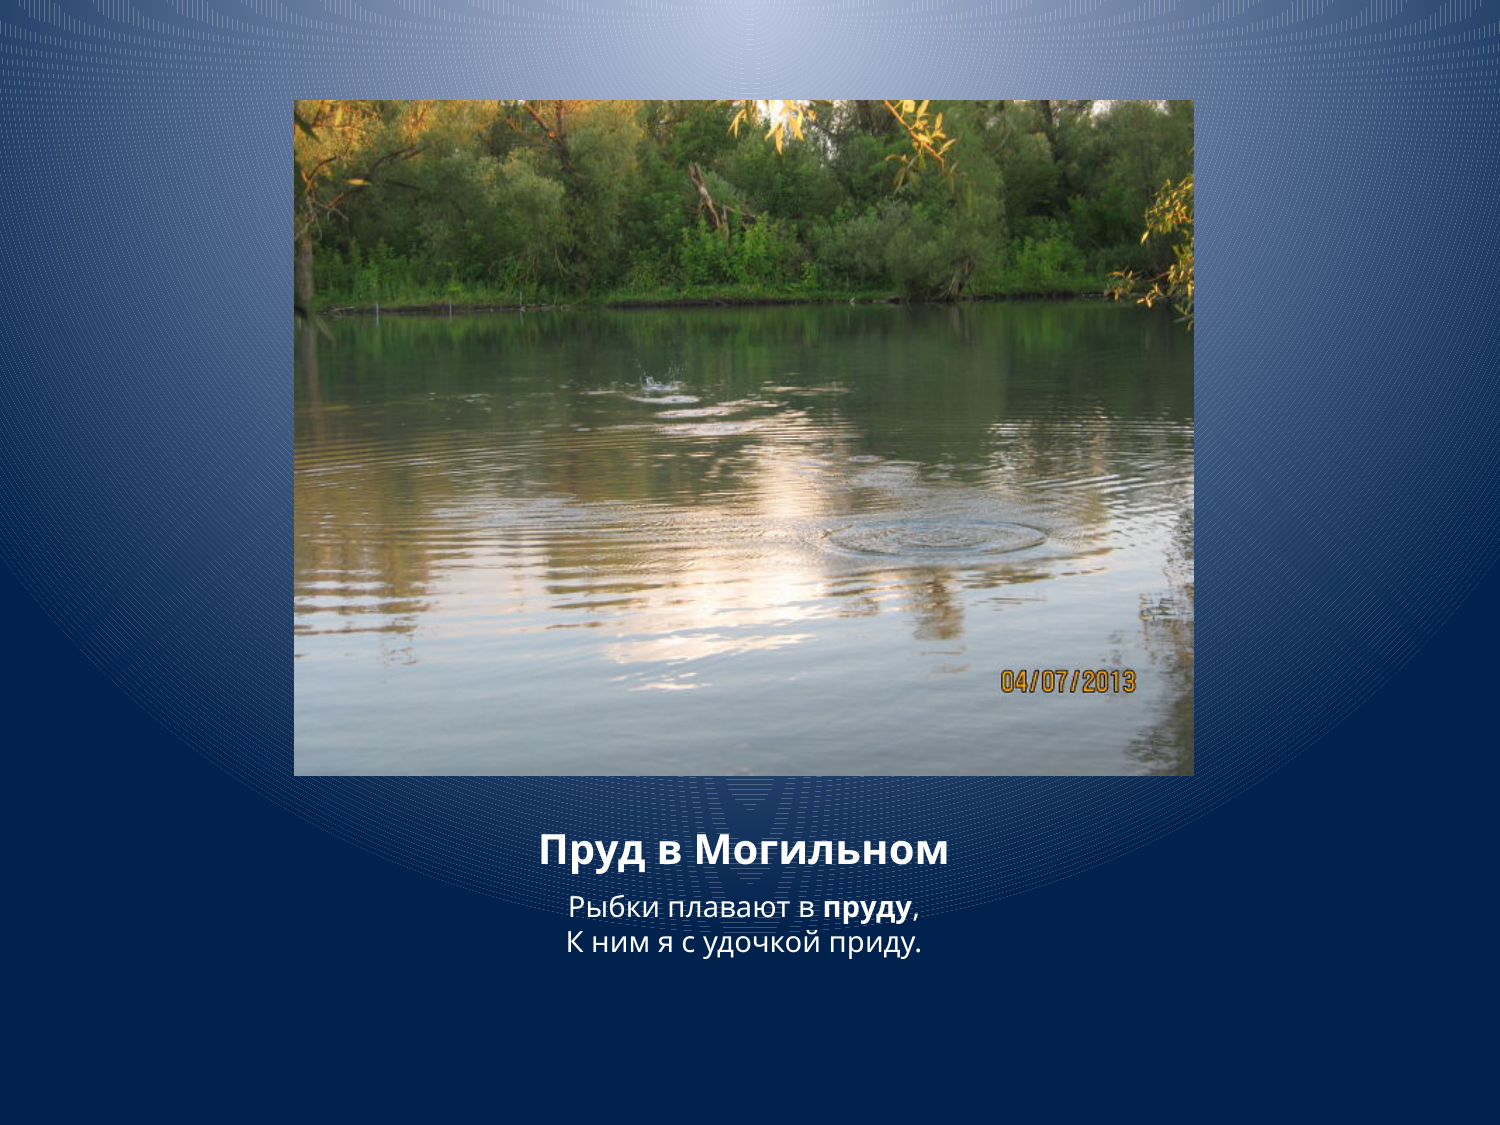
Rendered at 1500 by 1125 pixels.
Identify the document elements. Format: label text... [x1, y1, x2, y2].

title Пруд в Могильном [294, 787, 1194, 880]
picture [293, 100, 1195, 776]
list Рыбки плавают в пруду, К ним я с удочкой приду. [294, 880, 1194, 1013]
